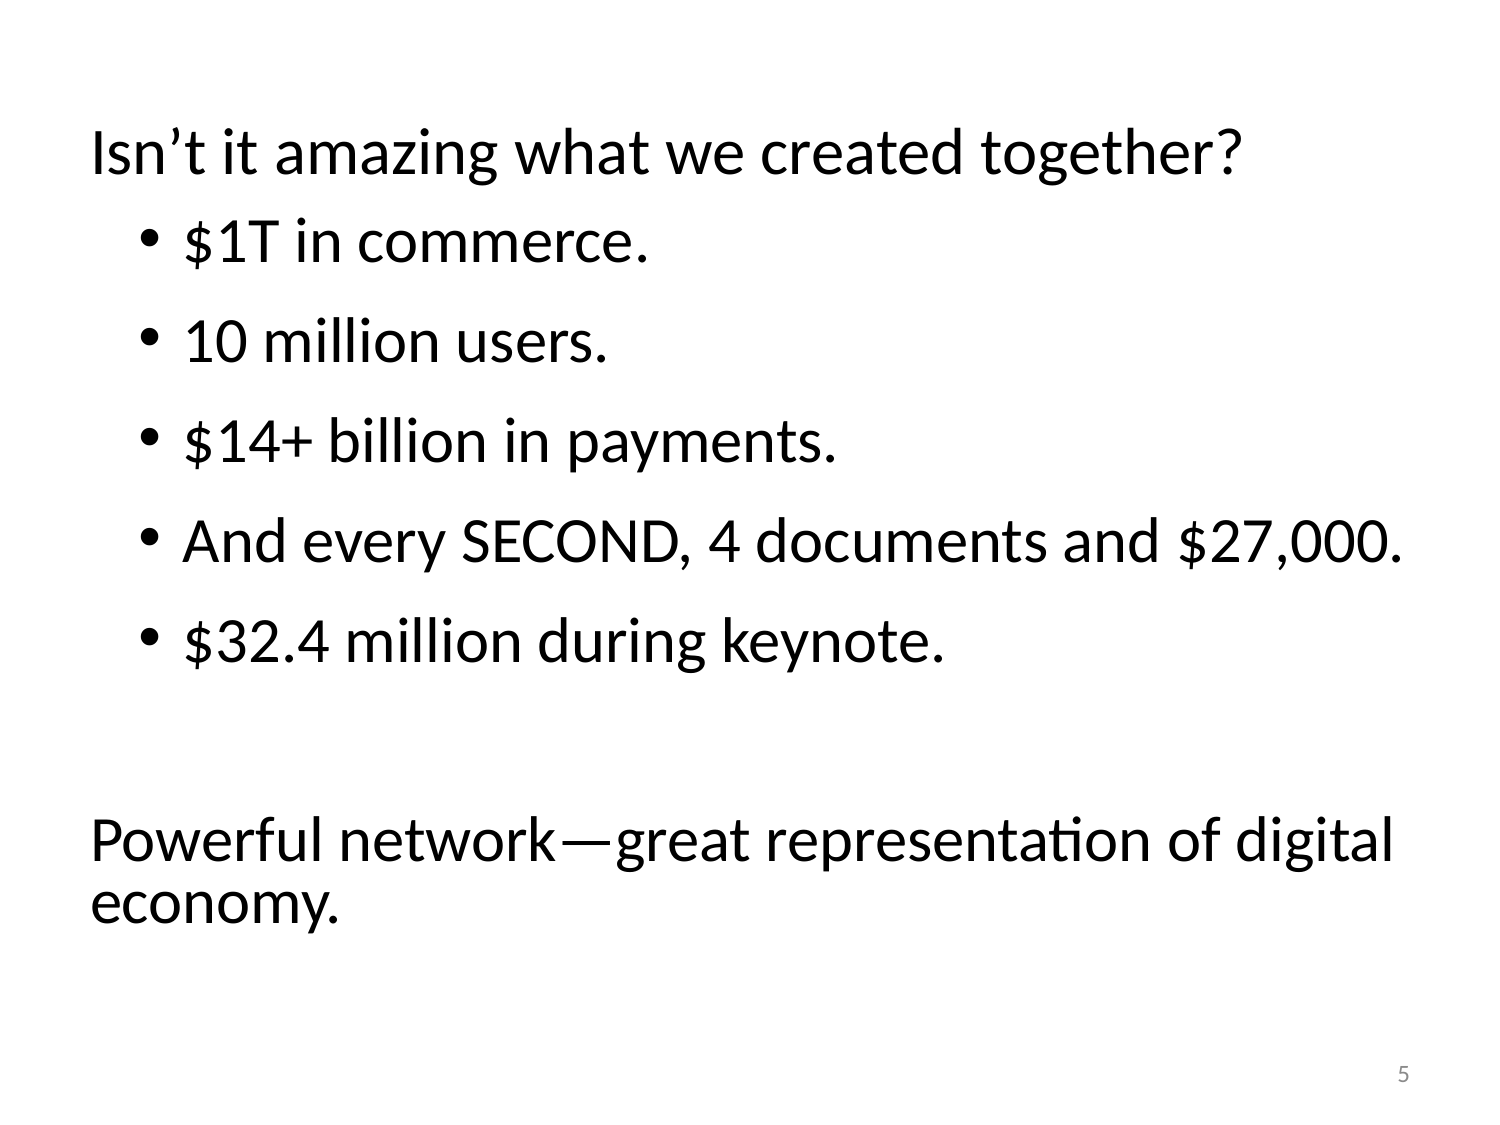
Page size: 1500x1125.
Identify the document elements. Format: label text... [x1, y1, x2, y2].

list Isn’t it amazing what we created together? $1T in commerce. 10 million users. $14+ billion in payments. And every SECOND, 4 documents and $27,000. $32.4 million during keynote. Powerful network—great representation of digital economy. [75, 100, 1425, 1038]
slide_number 5 [1074, 1042, 1425, 1103]
